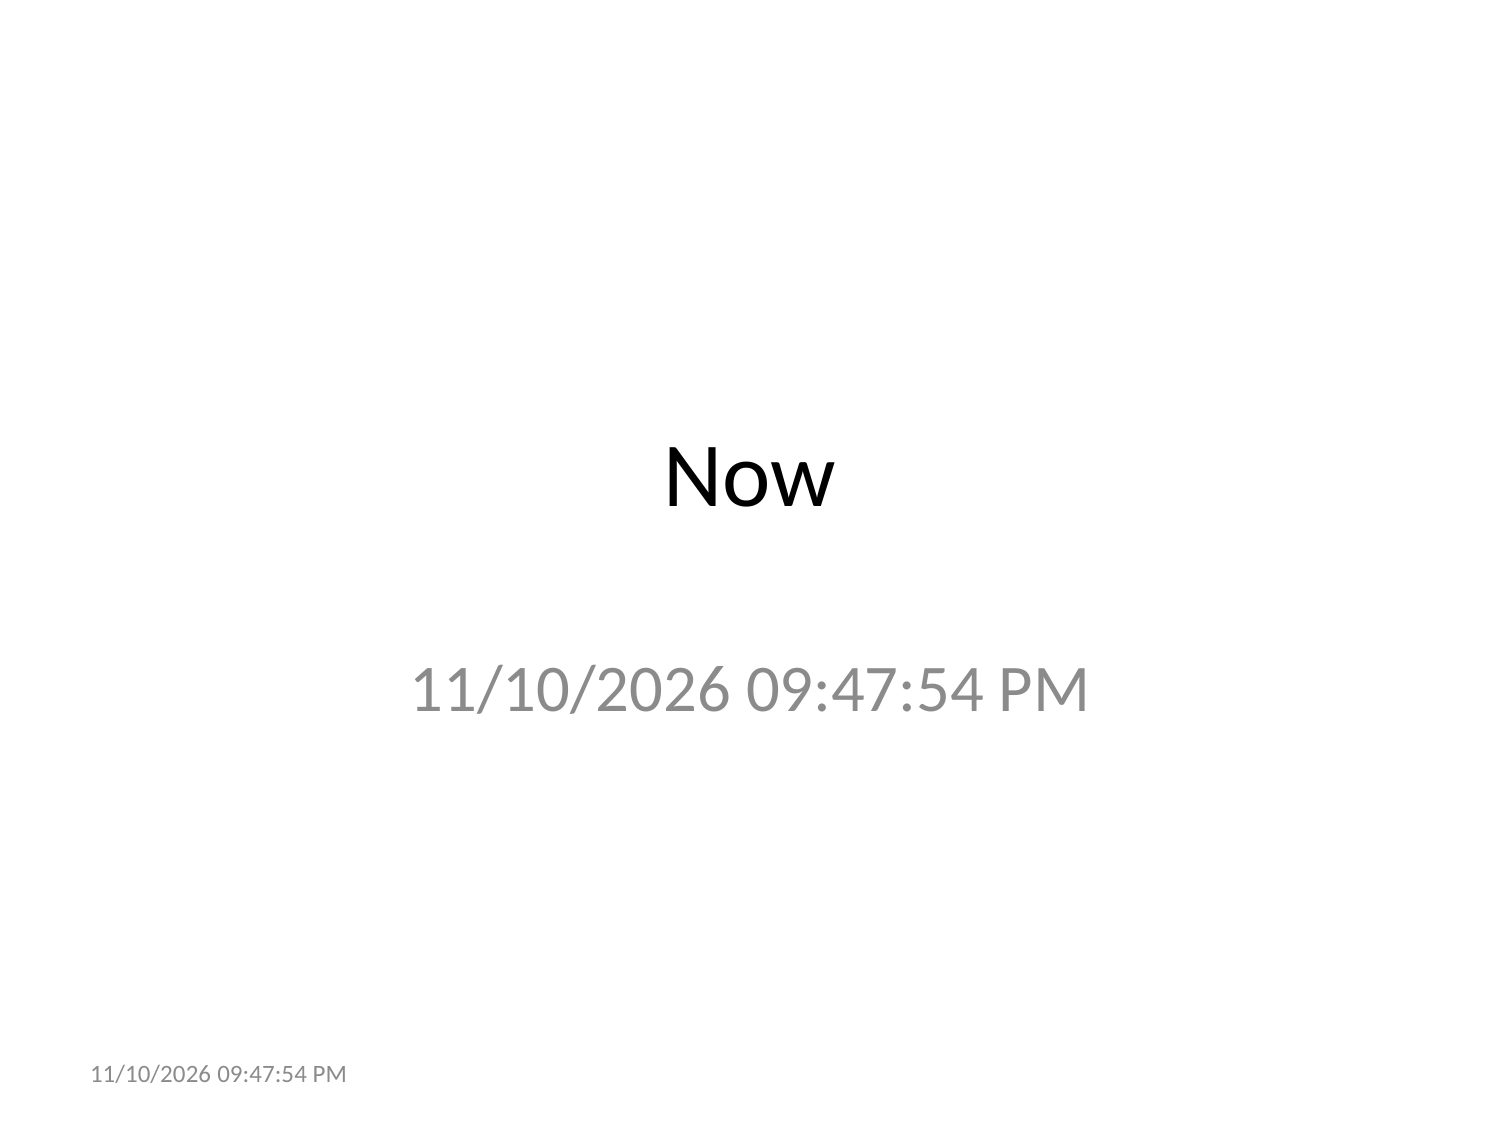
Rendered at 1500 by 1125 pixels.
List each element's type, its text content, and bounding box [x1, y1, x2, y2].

title Now [112, 349, 1388, 591]
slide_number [75, 1042, 425, 1103]
subtitle 2011-12-19 10:20:04 AM [225, 637, 1275, 925]
